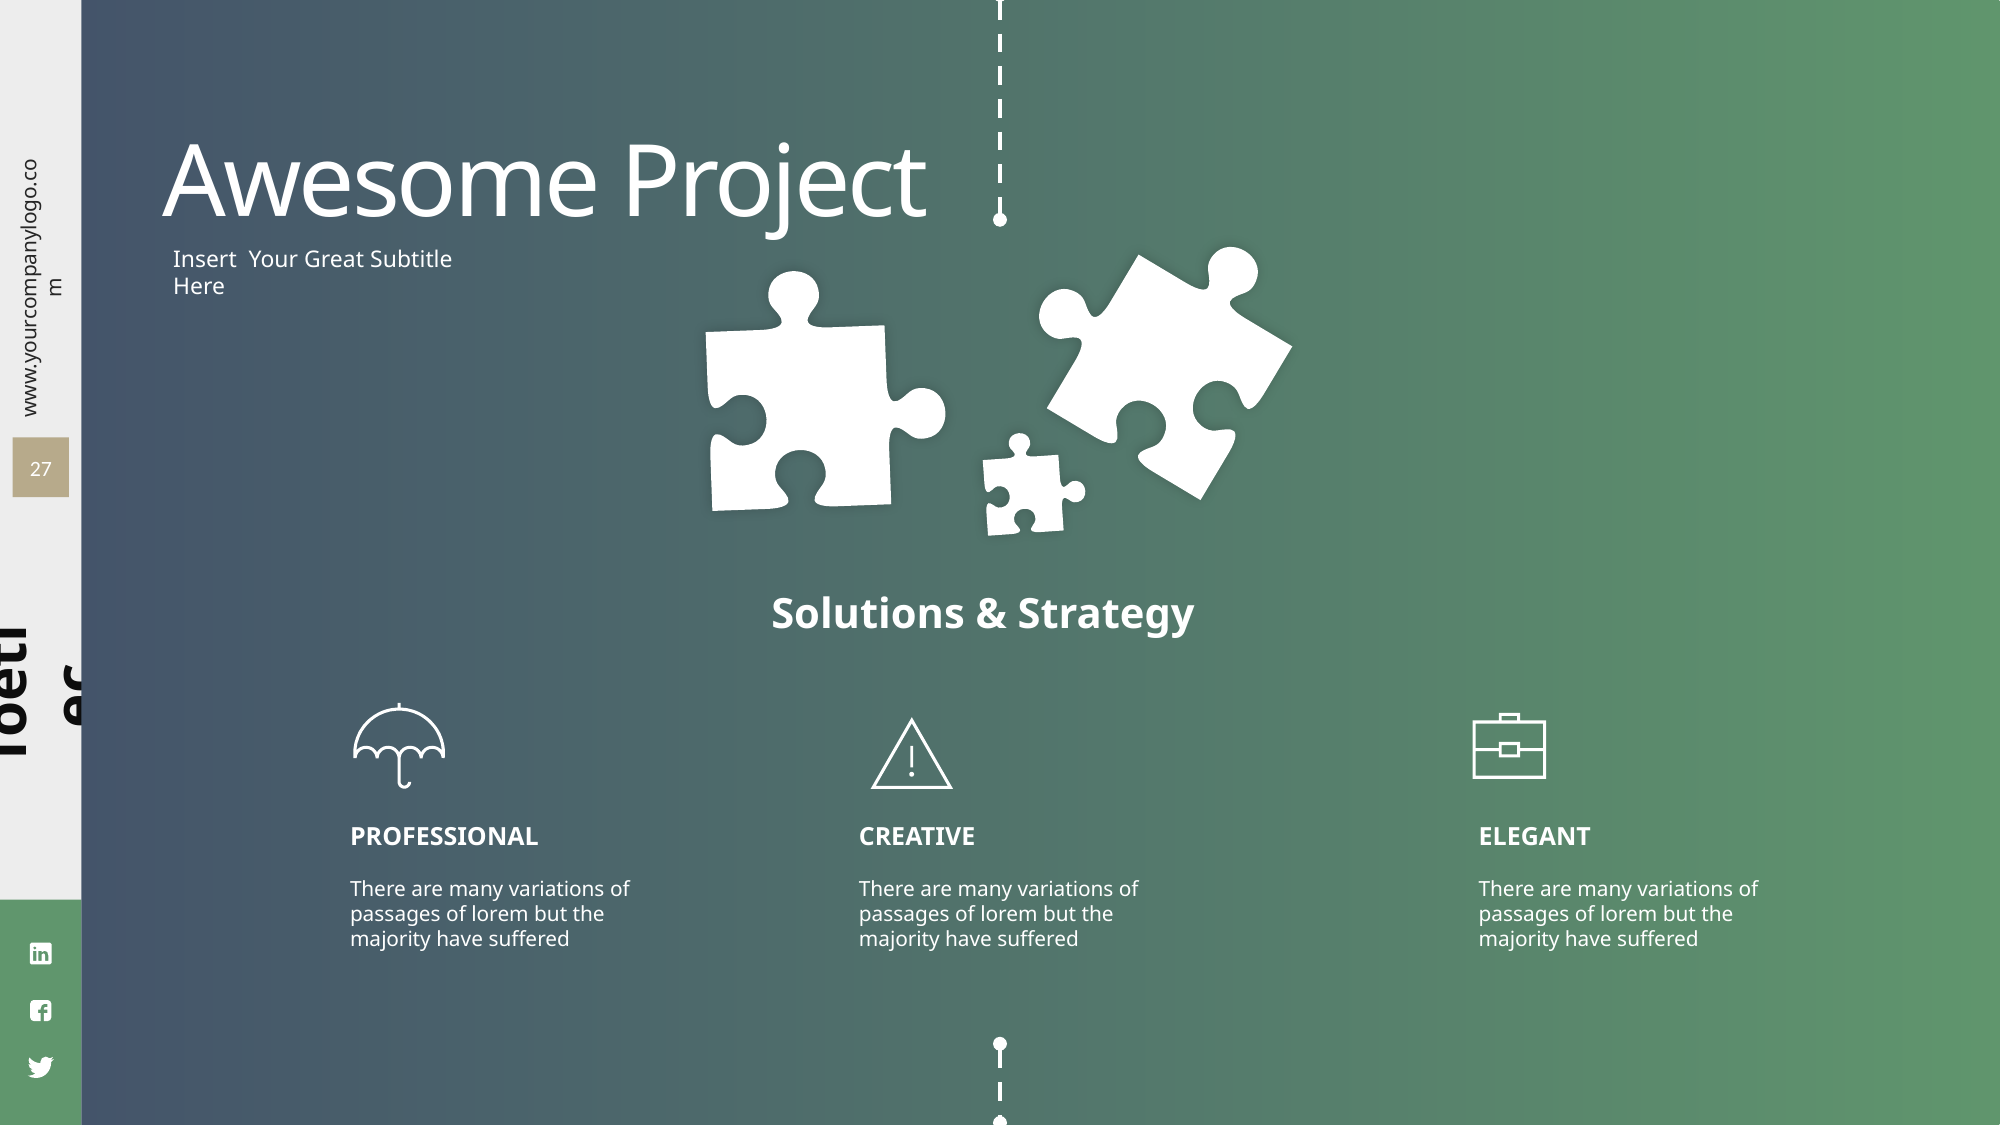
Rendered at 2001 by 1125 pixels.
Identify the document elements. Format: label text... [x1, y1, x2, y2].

picture [81, 0, 2000, 1125]
slide_number 27 [12, 437, 69, 498]
